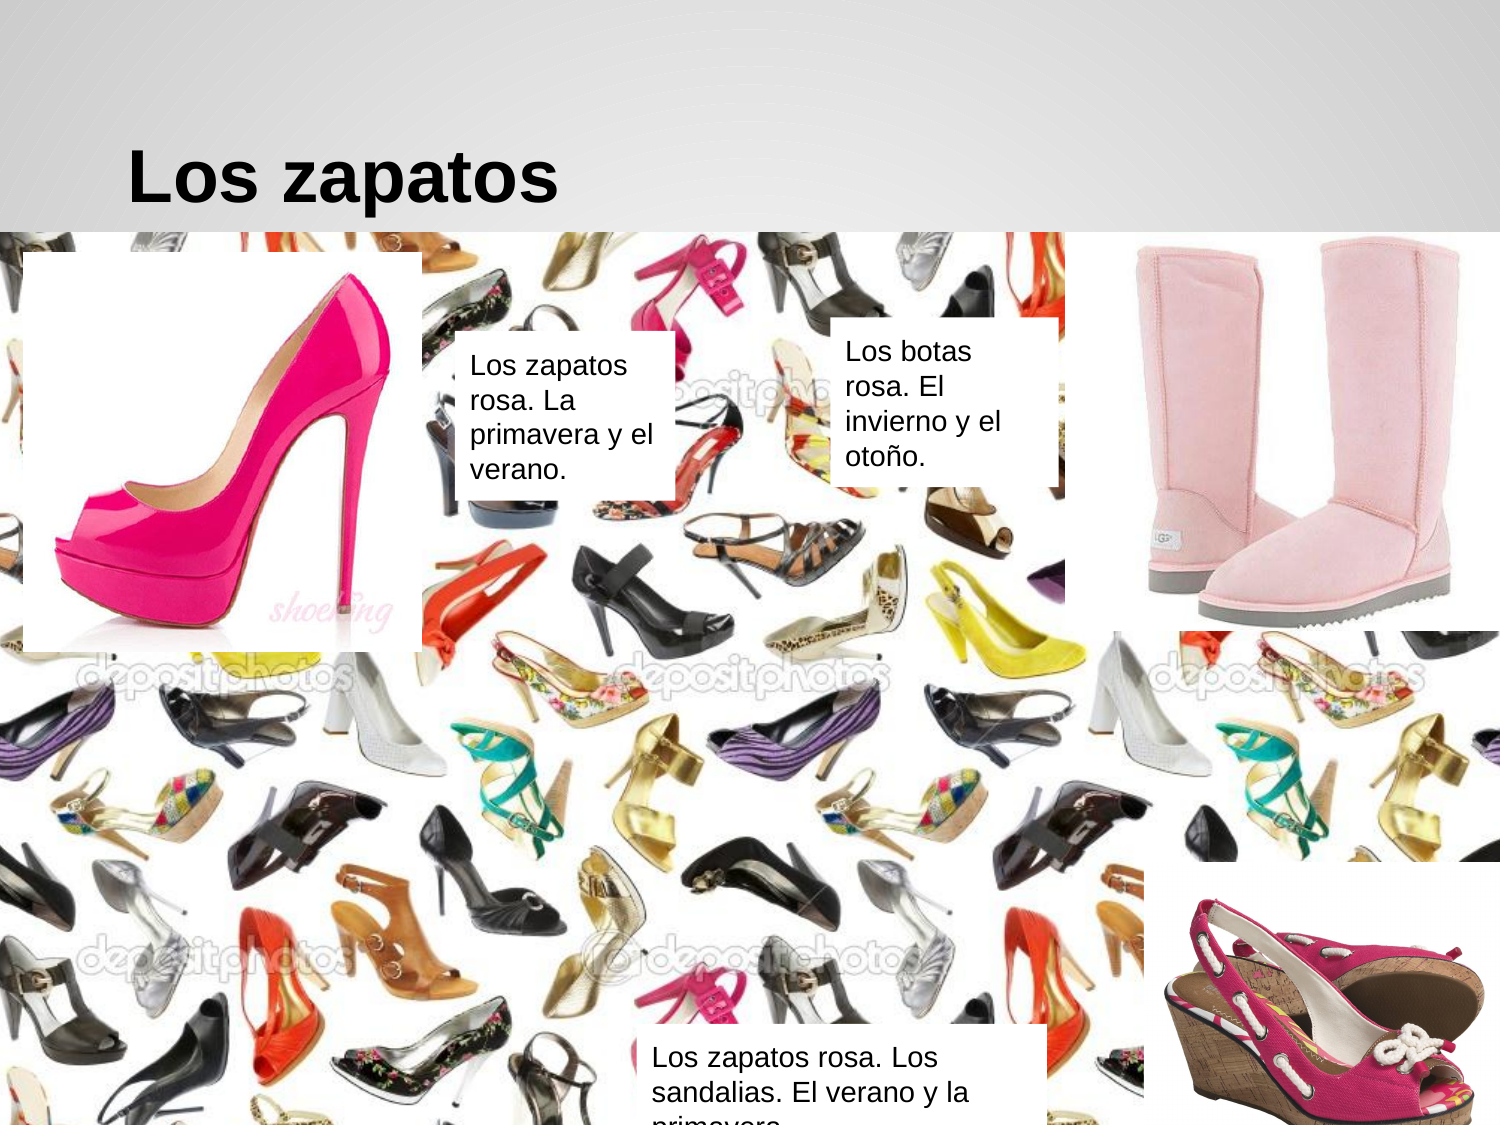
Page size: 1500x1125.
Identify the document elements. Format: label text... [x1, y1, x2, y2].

text_box Los zapatos rosa. Los sandalias. El verano y la primavera. [636, 1023, 1047, 1125]
text_box [1143, 862, 1500, 1125]
text_box [0, 232, 1500, 1125]
text_box [23, 252, 422, 652]
title Los zapatos [75, 14, 1425, 232]
text_box [1065, 232, 1500, 631]
text_box Los zapatos rosa. La primavera y el verano. [454, 330, 676, 501]
text_box Los botas rosa. El invierno y el otoño. [830, 317, 1059, 488]
